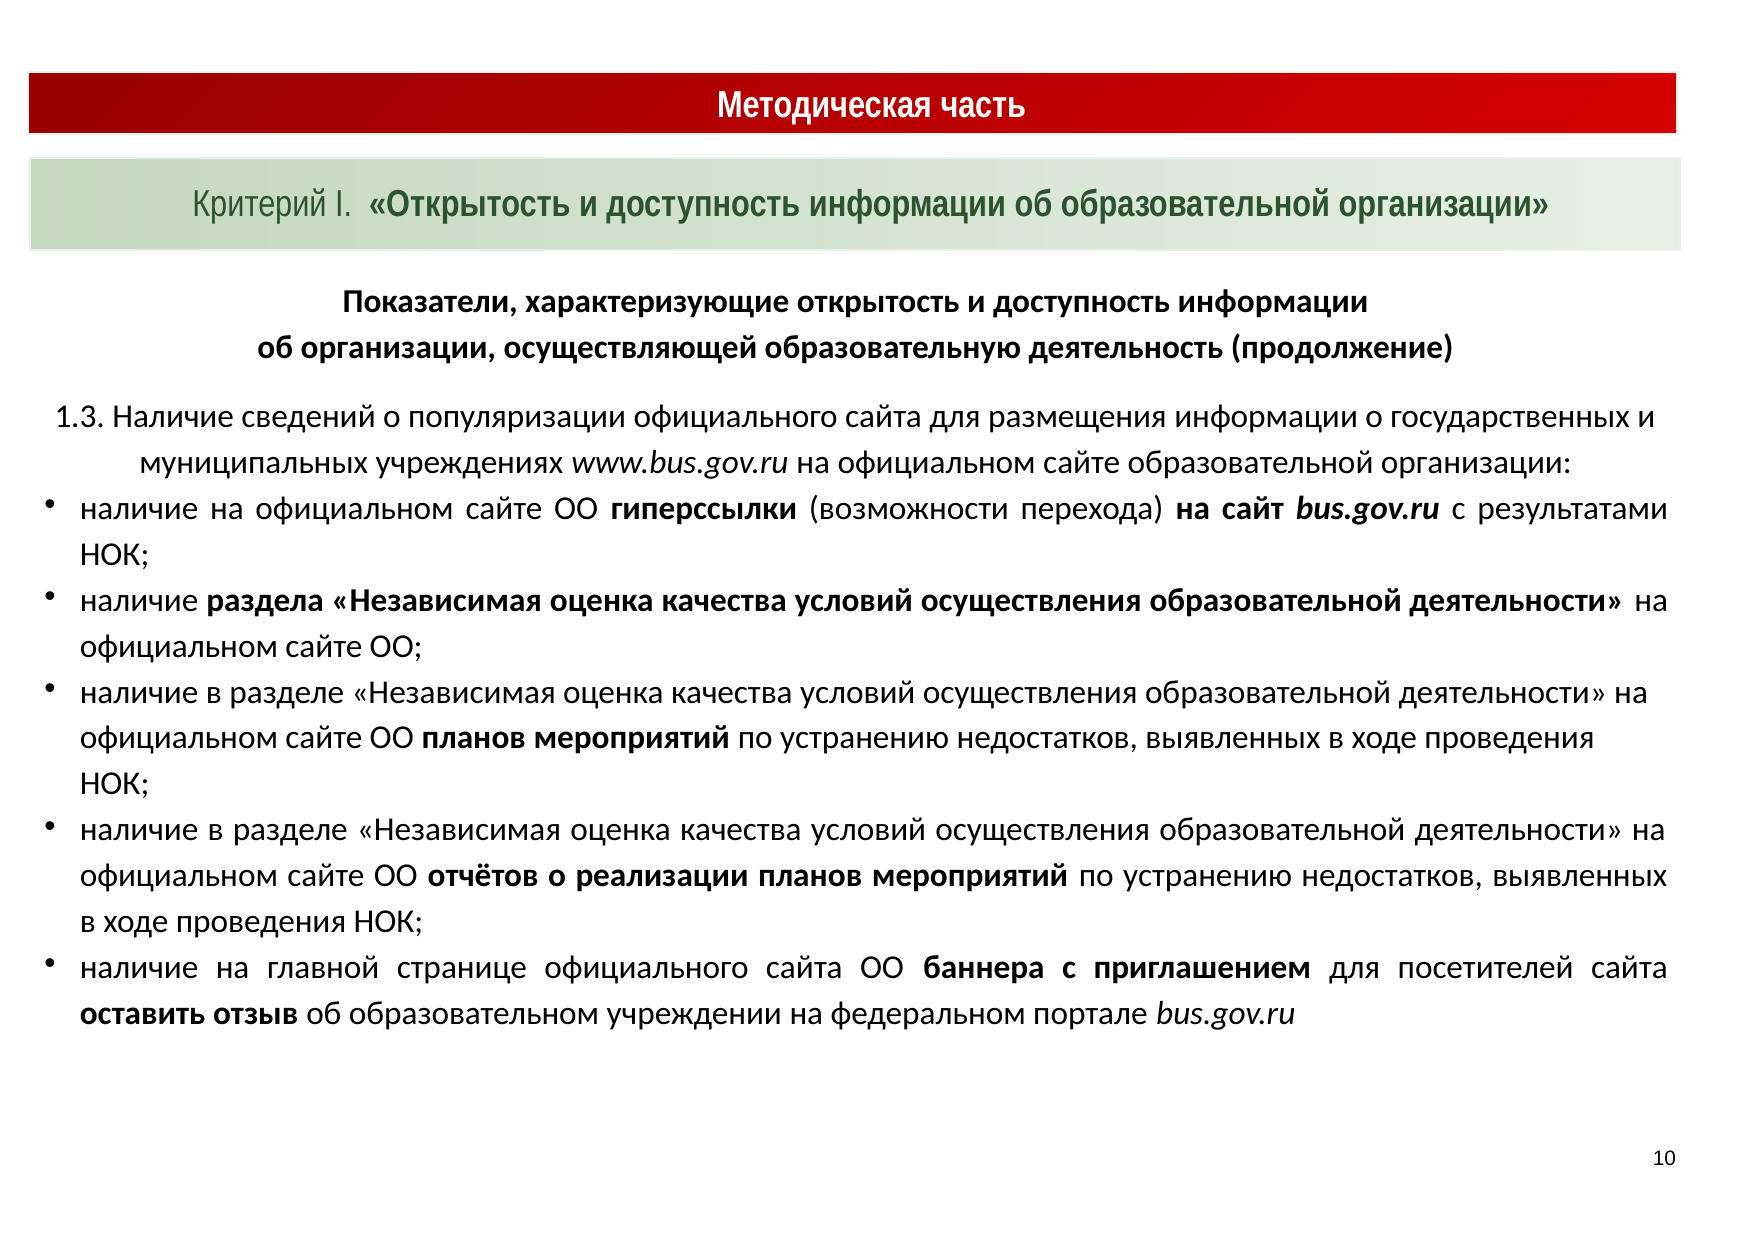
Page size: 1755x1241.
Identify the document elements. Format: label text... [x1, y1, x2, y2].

text_box Показатели, характеризующие открытость и доступность информации об организации, осуществляющей образовательную деятельность (продолжение) 1.3. Наличие сведений о популяризации официального сайта для размещения информации о государственных и муниципальных учреждениях www.bus.gov.ru на официальном сайте образовательной организации: наличие на официальном сайте ОО гиперссылки (возможности перехода) на сайт bus.gov.ru с результатами НОК; наличие раздела «Независимая оценка качества условий осуществления образовательной деятельности» на официальном сайте ОО; наличие в разделе «Независимая оценка качества условий осуществления образовательной деятельности» на официальном сайте ОО планов мероприятий по устранению недостатков, выявленных в ходе проведения НОК; наличие в разделе «Независимая оценка качества условий осуществления образовательной деятельности» на официальном сайте ОО отчётов о реализации планов мероприятий по устранению недостатков, выявленных в ходе проведения НОК; наличие на главной странице официального сайта ОО баннера с приглашением для посетителей сайта оставить отзыв об образовательном учреждении на федеральном портале bus.gov.ru [29, 265, 1683, 1079]
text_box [29, 157, 1681, 251]
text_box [27, 71, 1678, 135]
text_box <номер> [1283, 1136, 1693, 1223]
